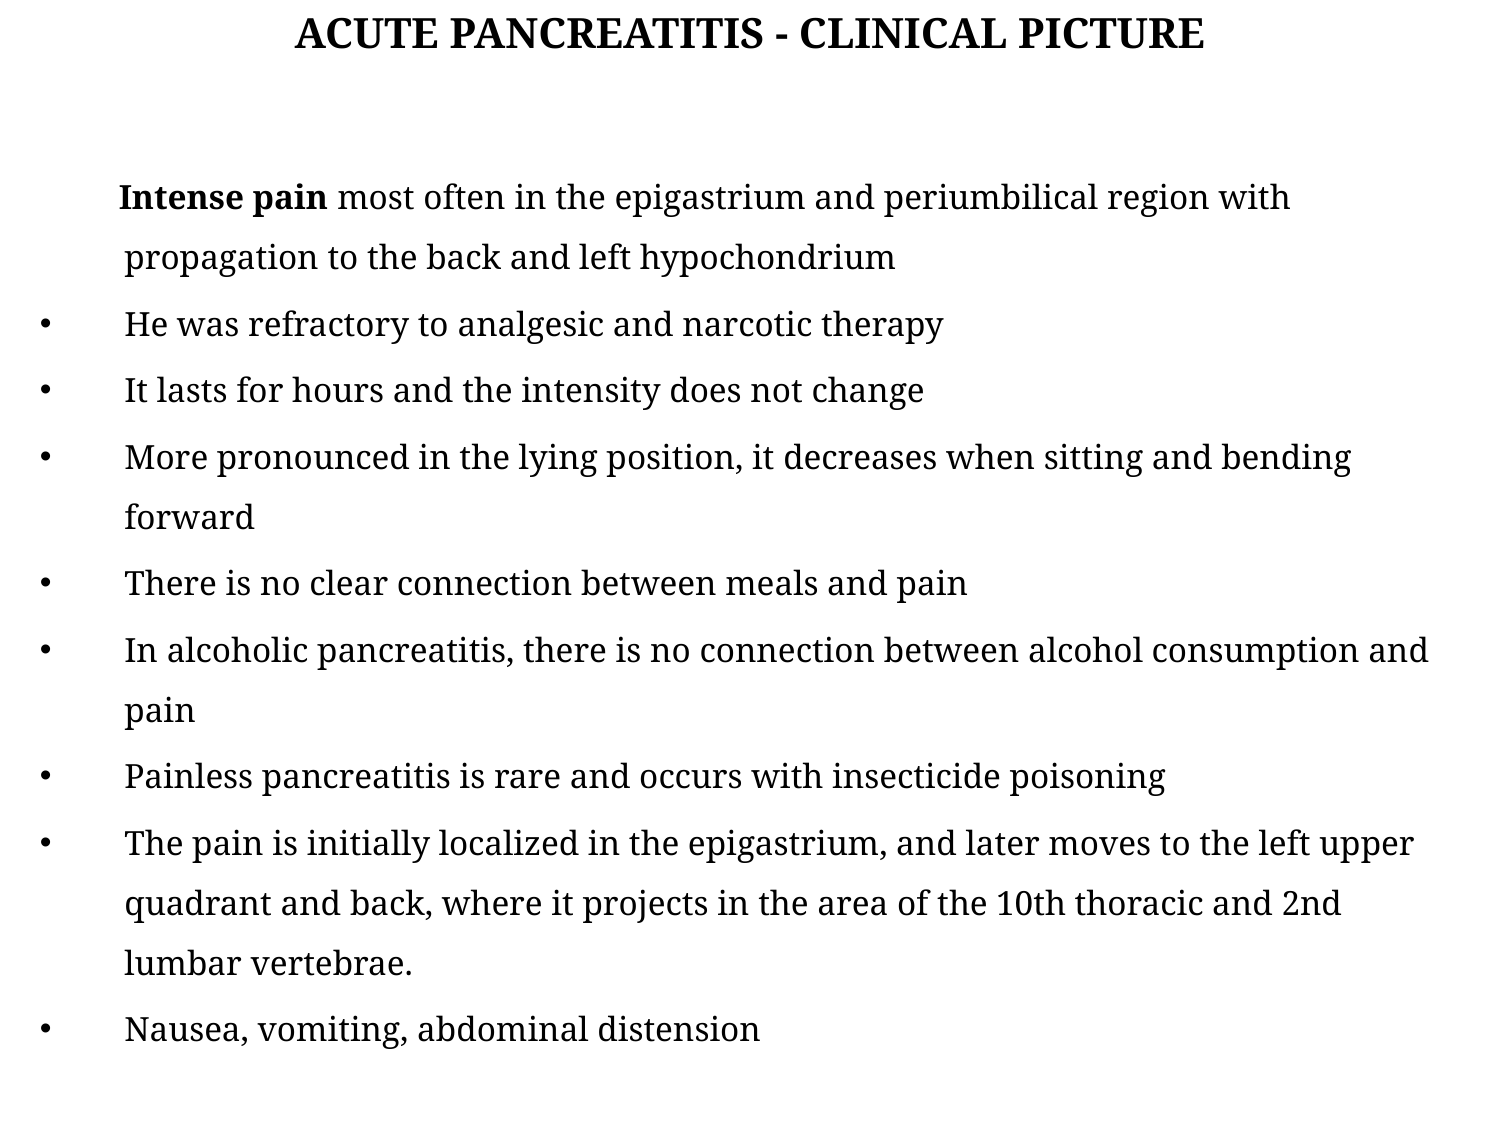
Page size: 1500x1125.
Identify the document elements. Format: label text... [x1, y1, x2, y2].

text_box ACUTE PANCREATITIS - CLINICAL PICTURE [0, 0, 1500, 63]
list Intense pain most often in the epigastrium and periumbilical region with propagation to the back and left hypochondrium He was refractory to analgesic and narcotic therapy It lasts for hours and the intensity does not change More pronounced in the lying position, it decreases when sitting and bending forward There is no clear connection between meals and pain In alcoholic pancreatitis, there is no connection between alcohol consumption and pain Painless pancreatitis is rare and occurs with insecticide poisoning The pain is initially localized in the epigastrium, and later moves to the left upper quadrant and back, where it projects in the area of the 10th thoracic and 2nd lumbar vertebrae. Nausea, vomiting, abdominal distension [24, 149, 1475, 1063]
